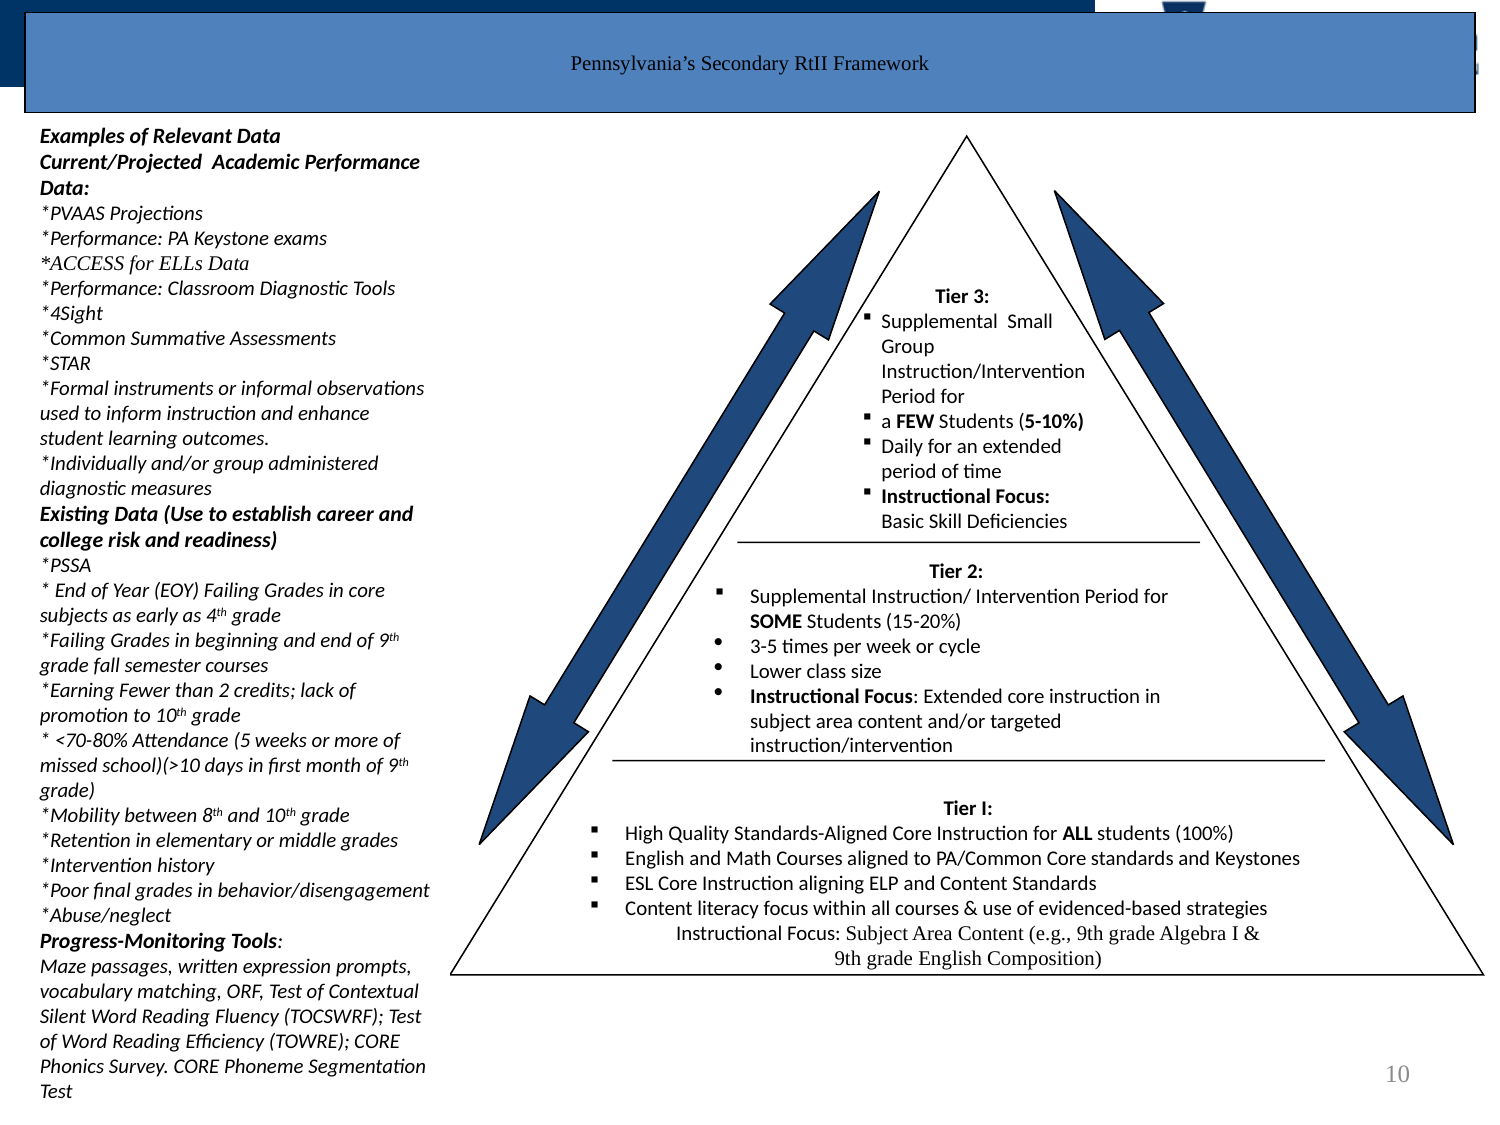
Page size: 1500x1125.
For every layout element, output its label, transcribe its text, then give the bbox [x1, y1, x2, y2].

text_box [1054, 190, 1288, 540]
text_box [1329, 607, 1454, 845]
text_box [645, 191, 880, 540]
text_box [1126, 394, 1216, 540]
slide_number 10 [1074, 1042, 1425, 1103]
text_box Pennsylvania’s Secondary RtII Framework [24, 12, 1475, 113]
text_box Tier I: High Quality Standards-Aligned Core Instruction for ALL students (100%) English and Math Courses aligned to PA/Common Core standards and Keystones ESL Core Instruction aligning ELP and Content Standards Content literacy focus within all courses & use of evidenced-based strategies Instructional Focus: Subject Area Content (e.g., 9th grade Algebra I & 9th grade English Composition) [575, 787, 1362, 986]
text_box Examples of Relevant Data Current/Projected Academic Performance Data: *PVAAS Projections *Performance: PA Keystone exams *ACCESS for ELLs Data *Performance: Classroom Diagnostic Tools *4Sight *Common Summative Assessments *STAR *Formal instruments or informal observations used to inform instruction and enhance student learning outcomes. *Individually and/or group administered diagnostic measures Existing Data (Use to establish career and college risk and readiness) *PSSA * End of Year (EOY) Failing Grades in core subjects as early as 4th grade *Failing Grades in beginning and end of 9th grade fall semester courses *Earning Fewer than 2 credits; lack of promotion to 10th grade * <70-80% Attendance (5 weeks or more of missed school)(>10 days in first month of 9th grade) *Mobility between 8th and 10th grade *Retention in elementary or middle grades *Intervention history *Poor final grades in behavior/disengagement *Abuse/neglect Progress-Monitoring Tools: Maze passages, written expression prompts, vocabulary matching, ORF, Test of Contextual Silent Word Reading Fluency (TOCSWRF); Test of Word Reading Efficiency (TOWRE); CORE Phonics Survey. CORE Phoneme Segmentation Test [24, 113, 450, 1111]
text_box [881, 136, 1053, 275]
text_box [717, 408, 799, 540]
text_box Tier 3: Supplemental Small Group Instruction/Intervention Period for a FEW Students (5-10%) Daily for an extended period of time Instructional Focus: Basic Skill Deficiencies [799, 275, 1126, 540]
picture [1134, 0, 1485, 90]
text_box [450, 720, 1484, 975]
text_box [479, 603, 607, 845]
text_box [612, 542, 1326, 761]
